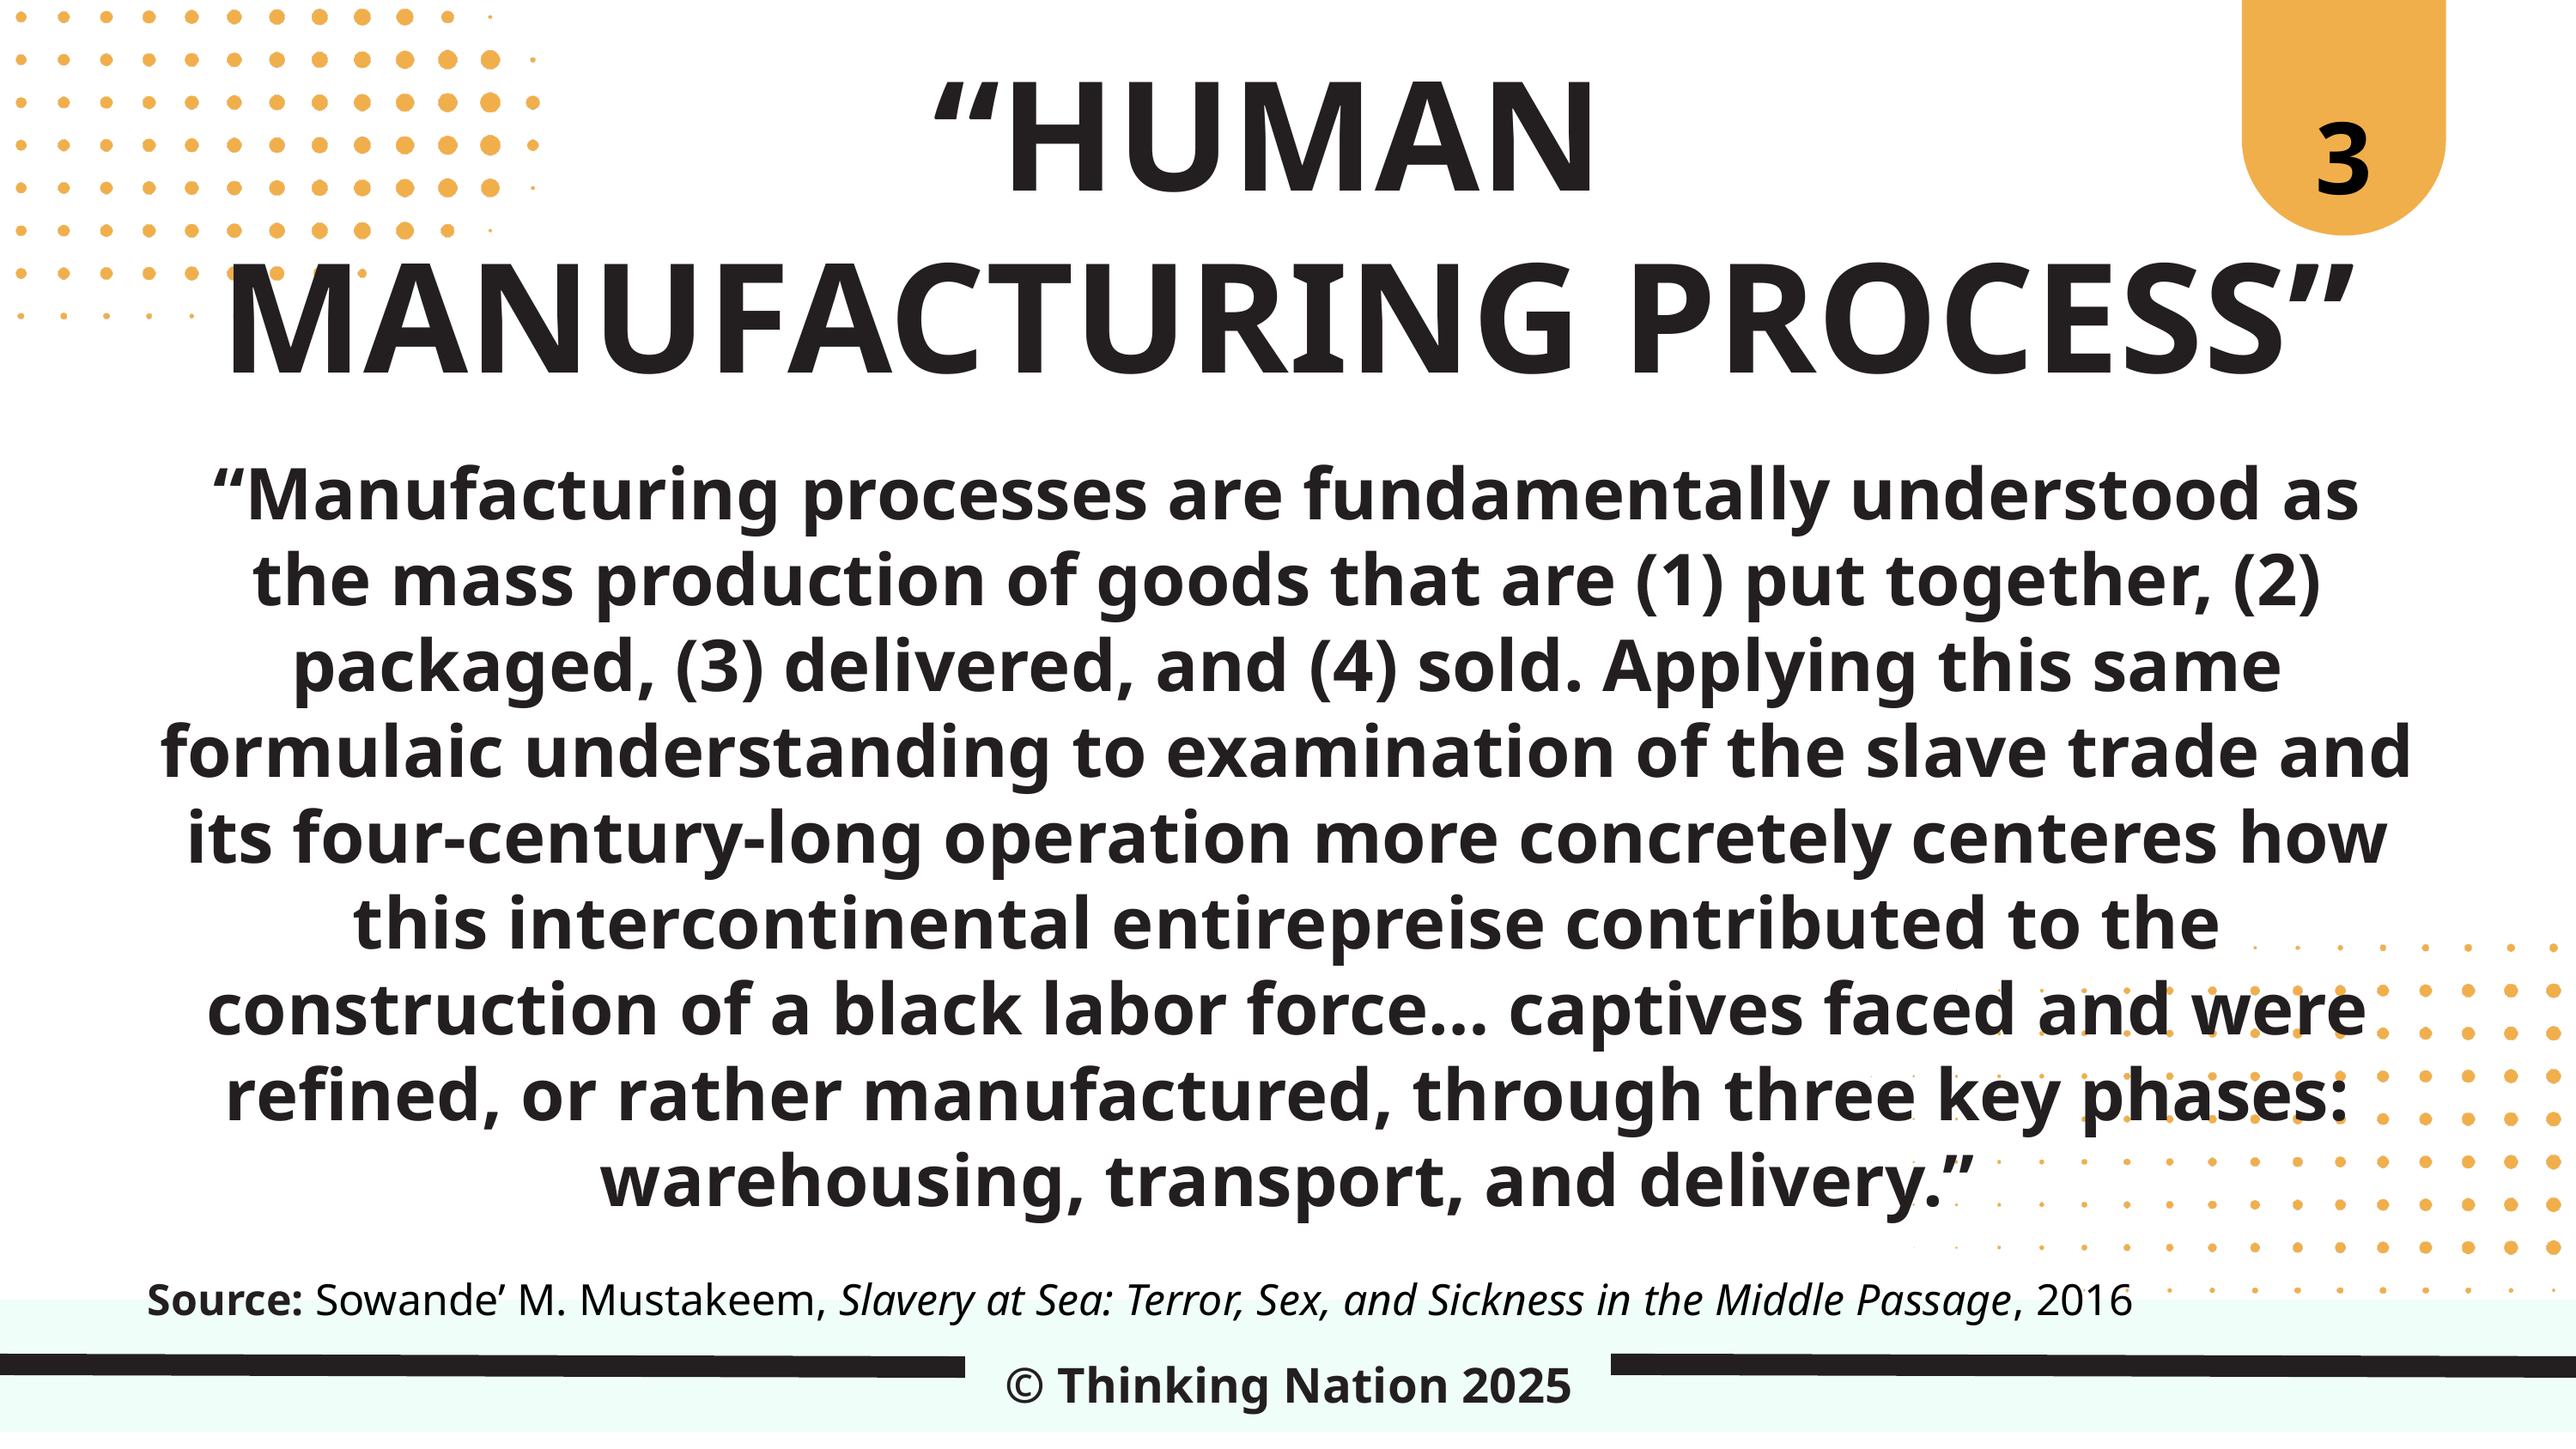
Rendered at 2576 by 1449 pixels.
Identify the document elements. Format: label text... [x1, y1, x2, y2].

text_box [0, 1299, 2576, 1433]
text_box “HUMAN MANUFACTURING PROCESS” [212, 39, 2363, 404]
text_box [2233, 0, 2455, 236]
text_box [0, 0, 540, 319]
text_box [2429, 943, 2576, 1294]
text_box “Manufacturing processes are fundamentally understood as the mass production of goods that are (1) put together, (2) packaged, (3) delivered, and (4) sold. Applying this same formulaic understanding to examination of the slave trade and its four-century-long operation more concretely centeres how this intercontinental entirepreise contributed to the construction of a black labor force… captives faced and were refined, or rather manufactured, through three key phases: warehousing, transport, and delivery.” Source: Sowande’ M. Mustakeem, Slavery at Sea: Terror, Sex, and Sickness in the Middle Passage, 2016 [147, 448, 2429, 1299]
